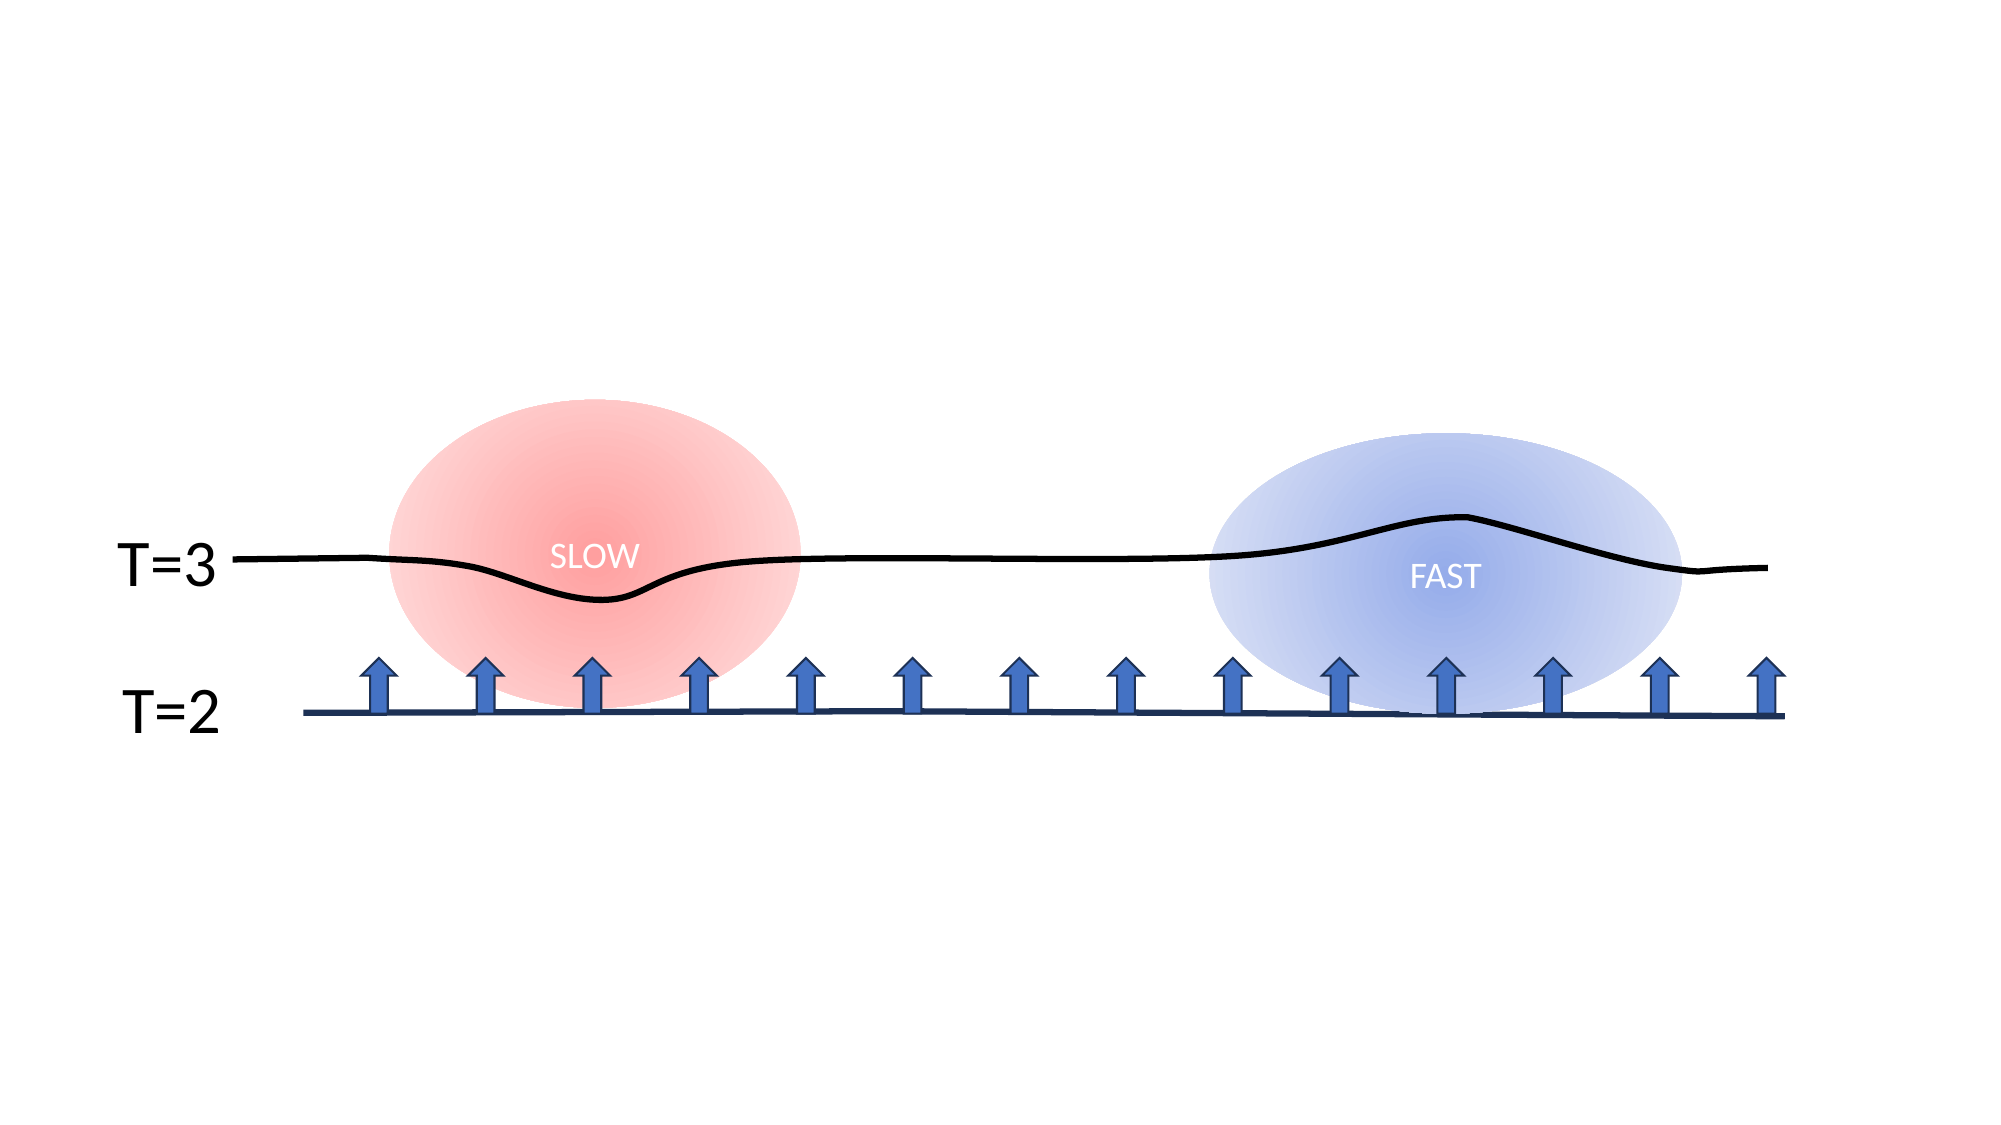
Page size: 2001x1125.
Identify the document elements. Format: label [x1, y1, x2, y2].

text_box [102, 399, 1785, 756]
